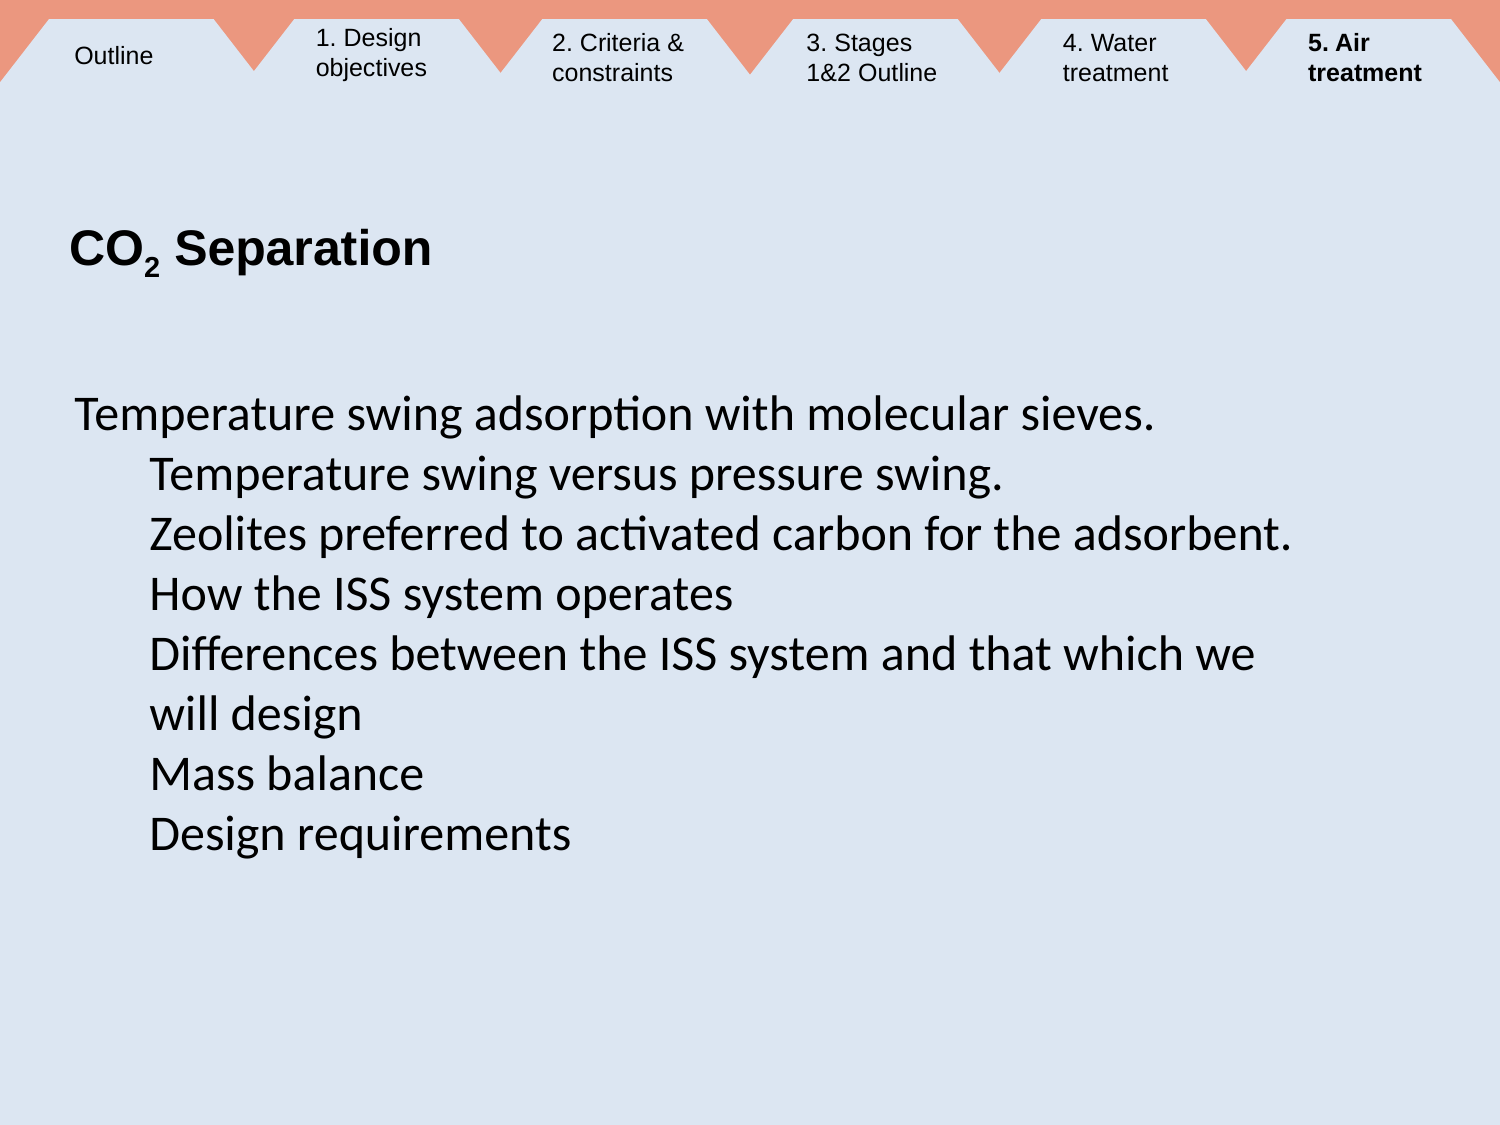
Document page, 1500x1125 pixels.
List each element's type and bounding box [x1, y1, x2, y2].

list [0, 0, 1500, 1125]
